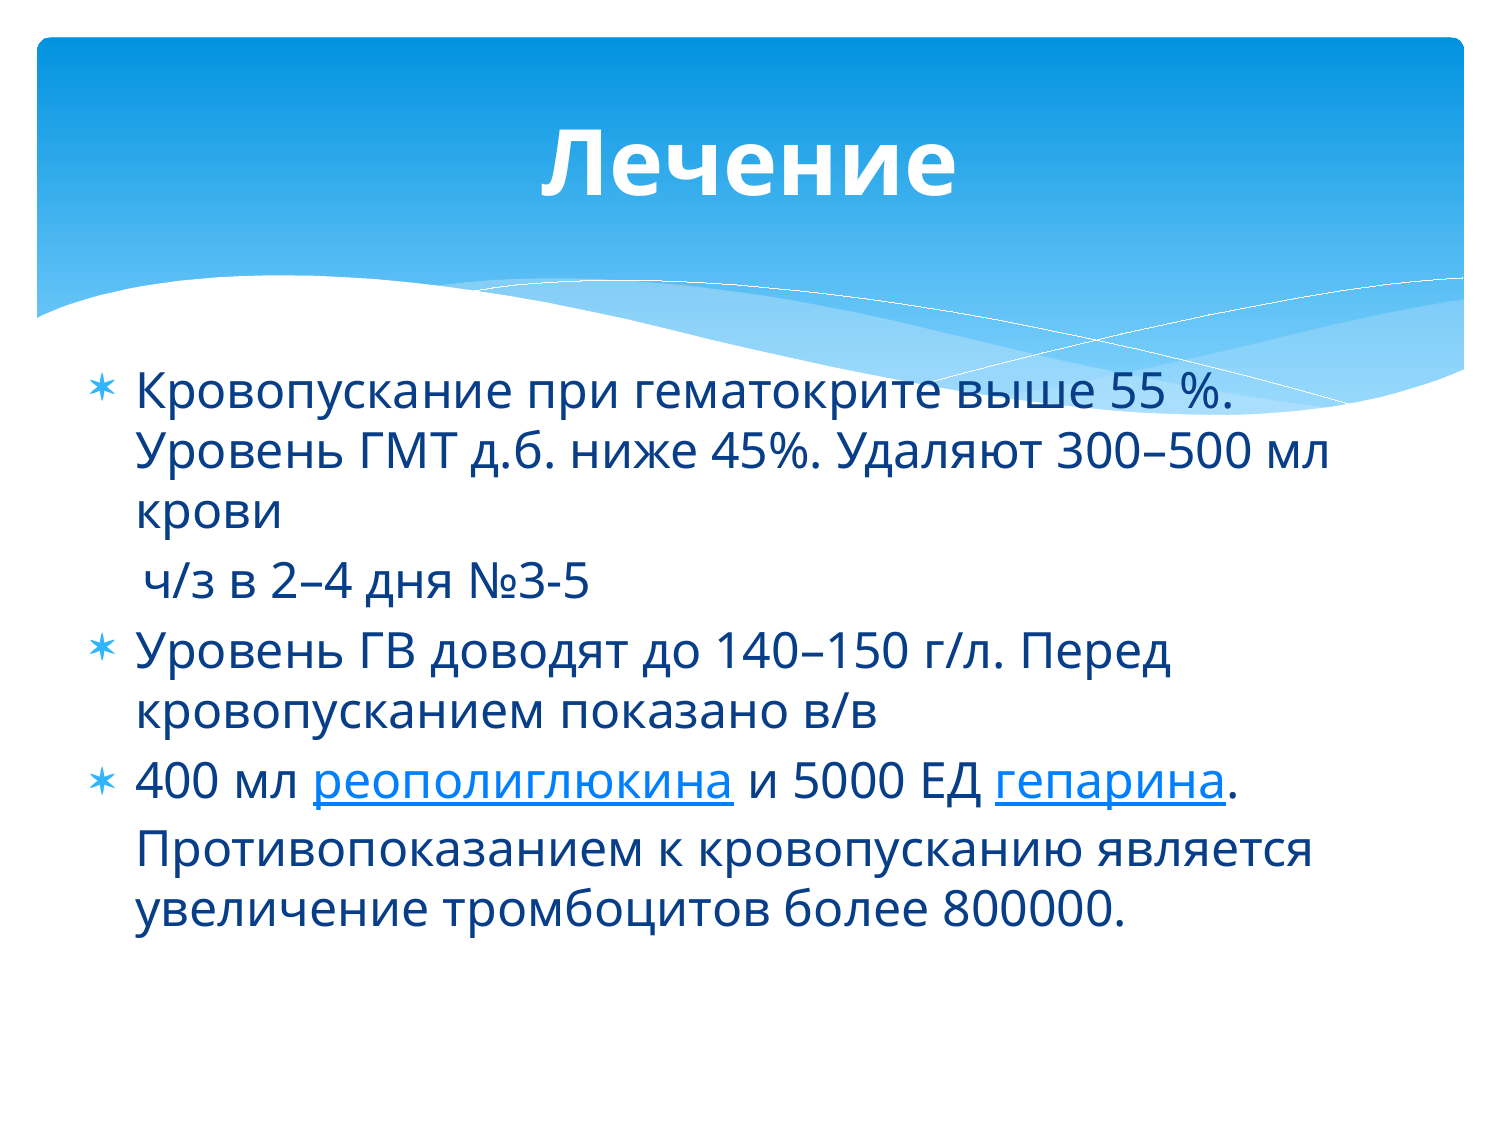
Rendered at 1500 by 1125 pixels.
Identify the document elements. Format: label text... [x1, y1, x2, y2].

list Кровопускание при гематокрите выше 55 %. Уровень ГМТ д.б. ниже 45%. Удаляют 300–500 мл крови ч/з в 2–4 дня №3-5 Уровень ГВ доводят до 140–150 г/л. Перед кровопусканием показано в/в 400 мл реополиглюкина и 5000 ЕД гепарина. Противопоказанием к кровопусканию является увеличение тромбоцитов более 800000. [75, 261, 1425, 1000]
title Лечение [75, 55, 1425, 261]
